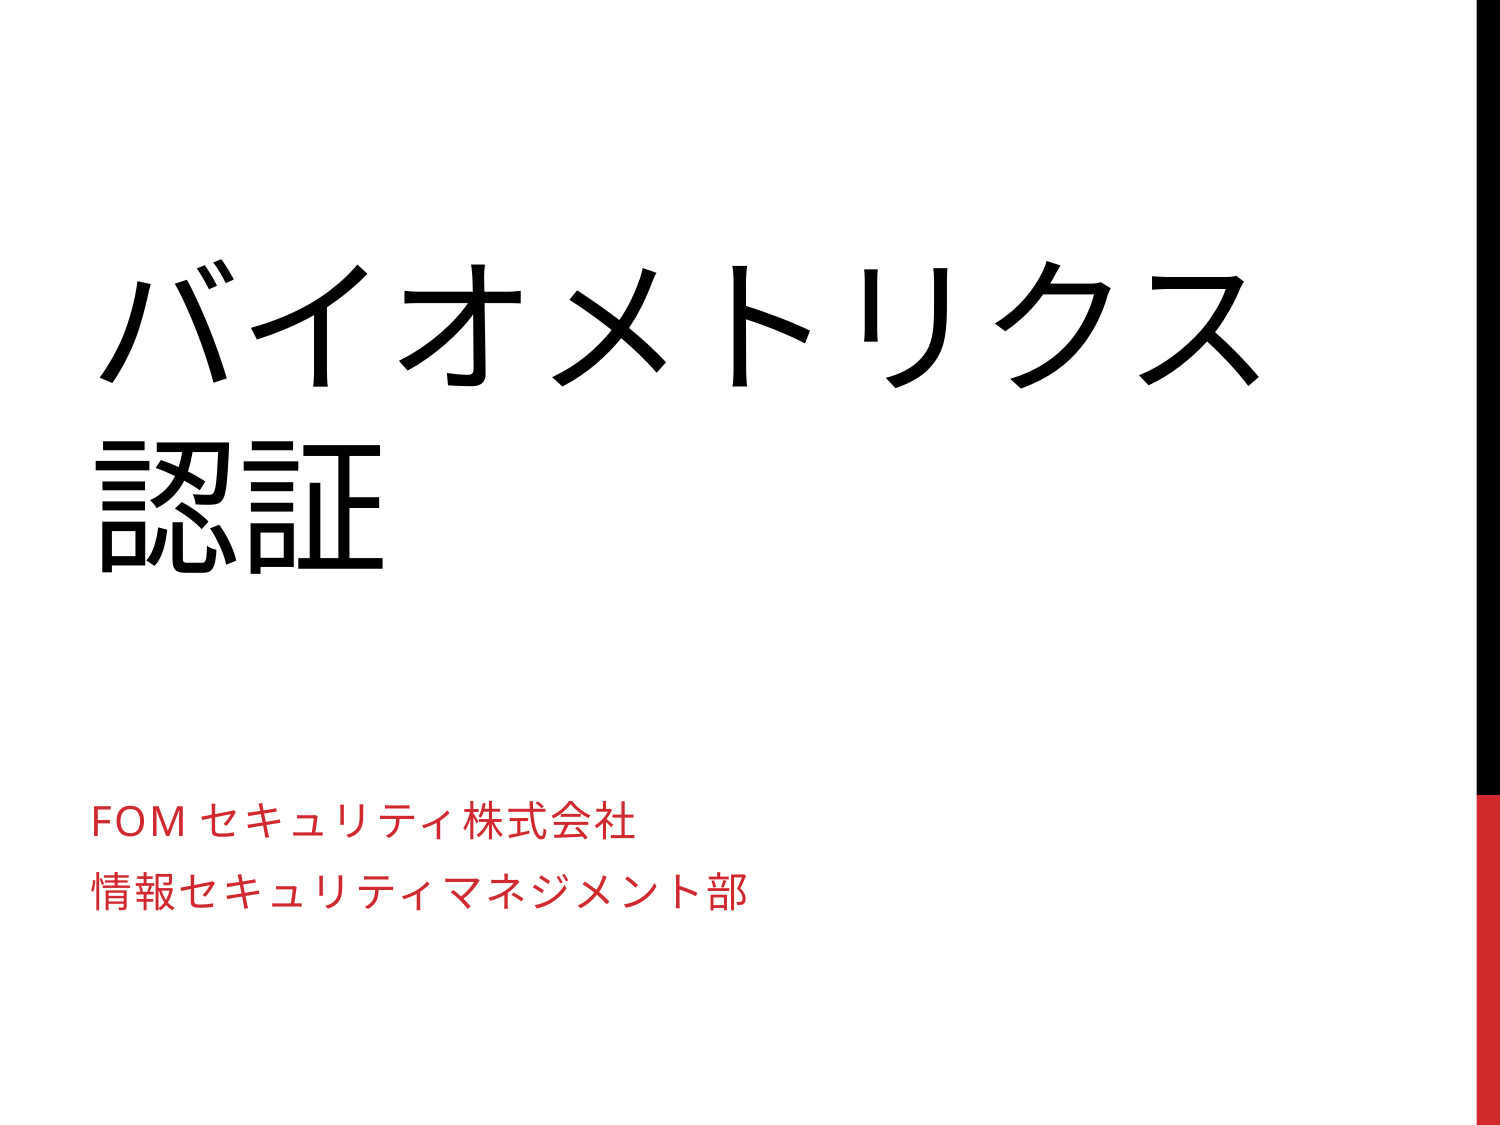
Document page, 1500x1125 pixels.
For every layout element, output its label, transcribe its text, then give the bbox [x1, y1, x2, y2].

subtitle FOMセキュリティ株式会社 情報セキュリティマネジメント部 [75, 787, 1200, 938]
title バイオメトリクス認証 [75, 37, 1436, 788]
